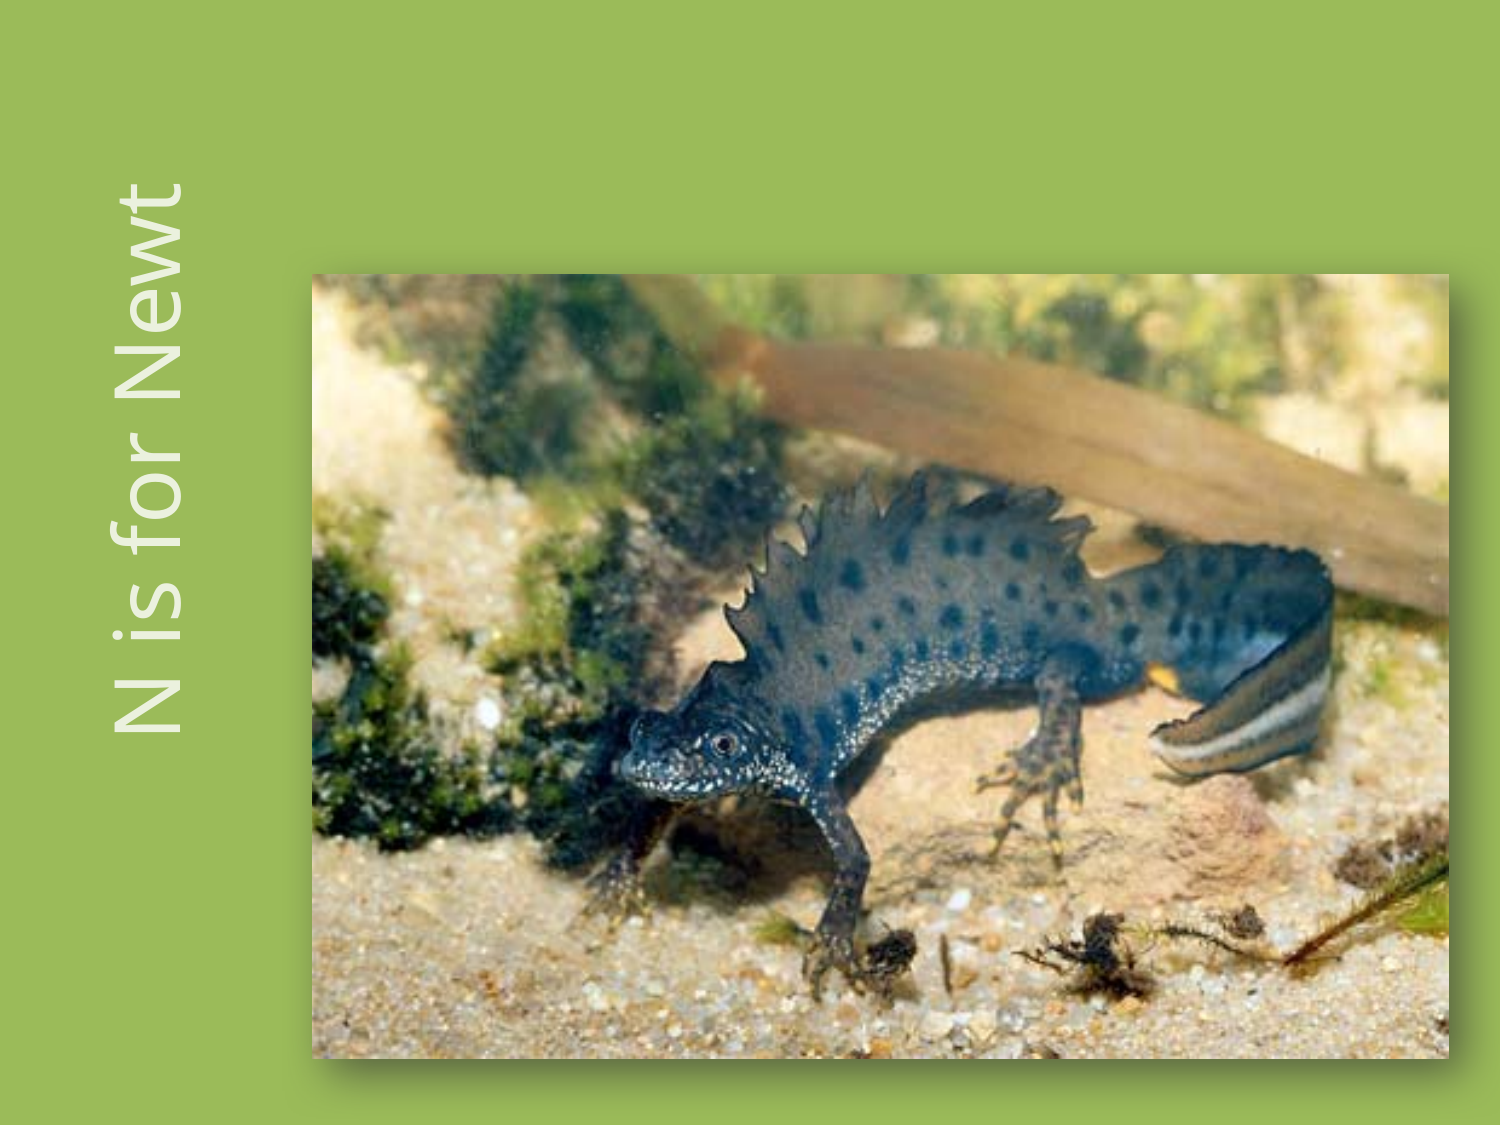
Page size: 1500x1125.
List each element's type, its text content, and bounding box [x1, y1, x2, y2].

title N is for Newt [50, 0, 238, 1125]
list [312, 274, 1449, 1059]
